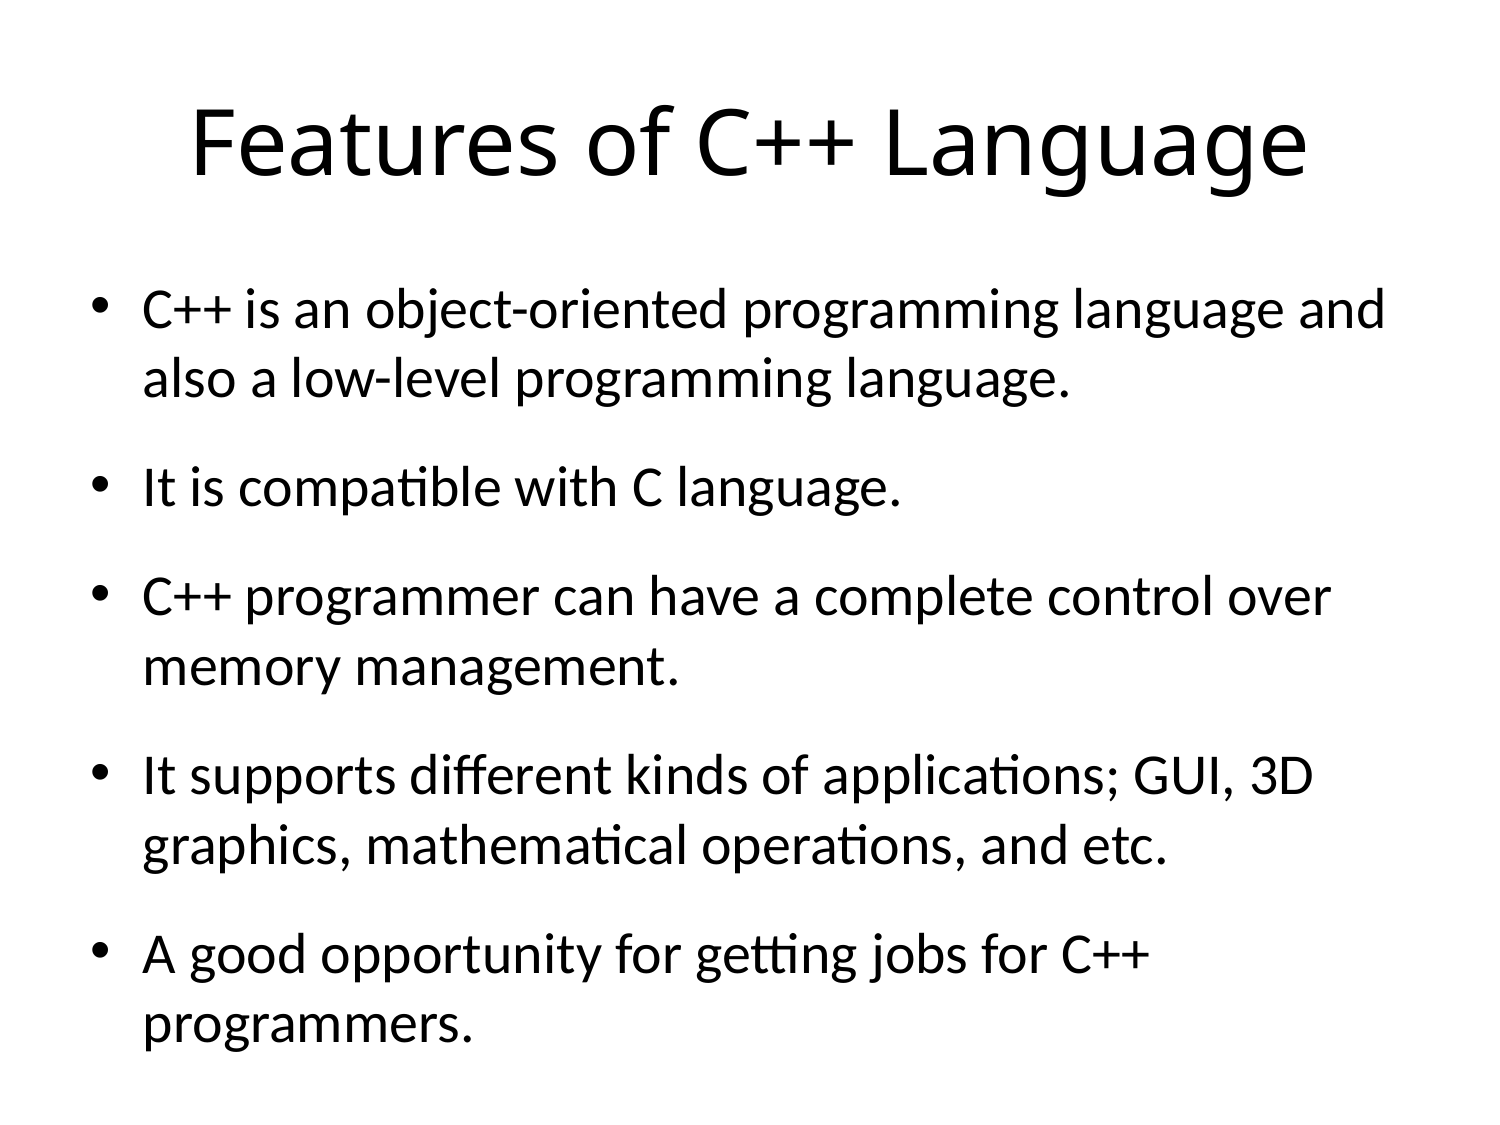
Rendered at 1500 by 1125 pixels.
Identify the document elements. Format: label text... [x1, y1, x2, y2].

list C++ is an object-oriented programming language and also a low-level programming language. It is compatible with C language. C++ programmer can have a complete control over memory management. It supports different kinds of applications; GUI, 3D graphics, mathematical operations, and etc. A good opportunity for getting jobs for C++ programmers. [75, 262, 1425, 1075]
title Features of C++ Language [75, 45, 1425, 233]
